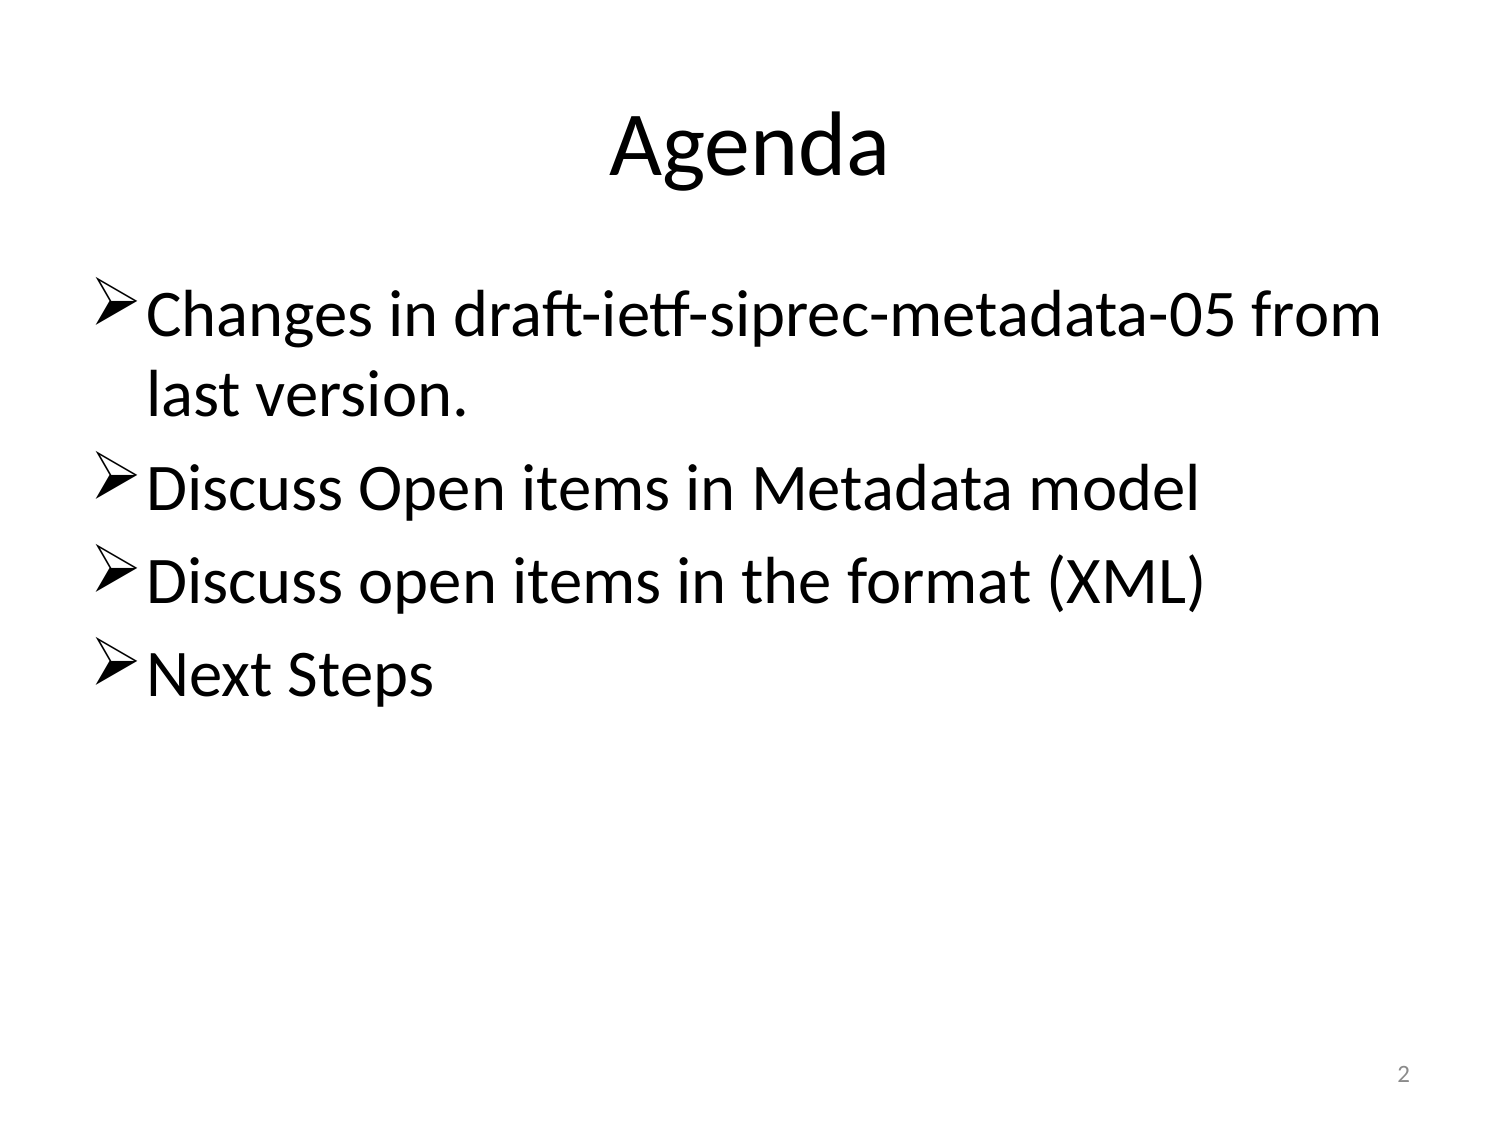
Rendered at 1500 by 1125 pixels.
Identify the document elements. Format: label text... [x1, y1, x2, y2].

slide_number 2 [1074, 1042, 1425, 1103]
list Changes in draft-ietf-siprec-metadata-05 from last version. Discuss Open items in Metadata model Discuss open items in the format (XML) Next Steps [74, 262, 1426, 1006]
title Agenda [74, 44, 1426, 233]
